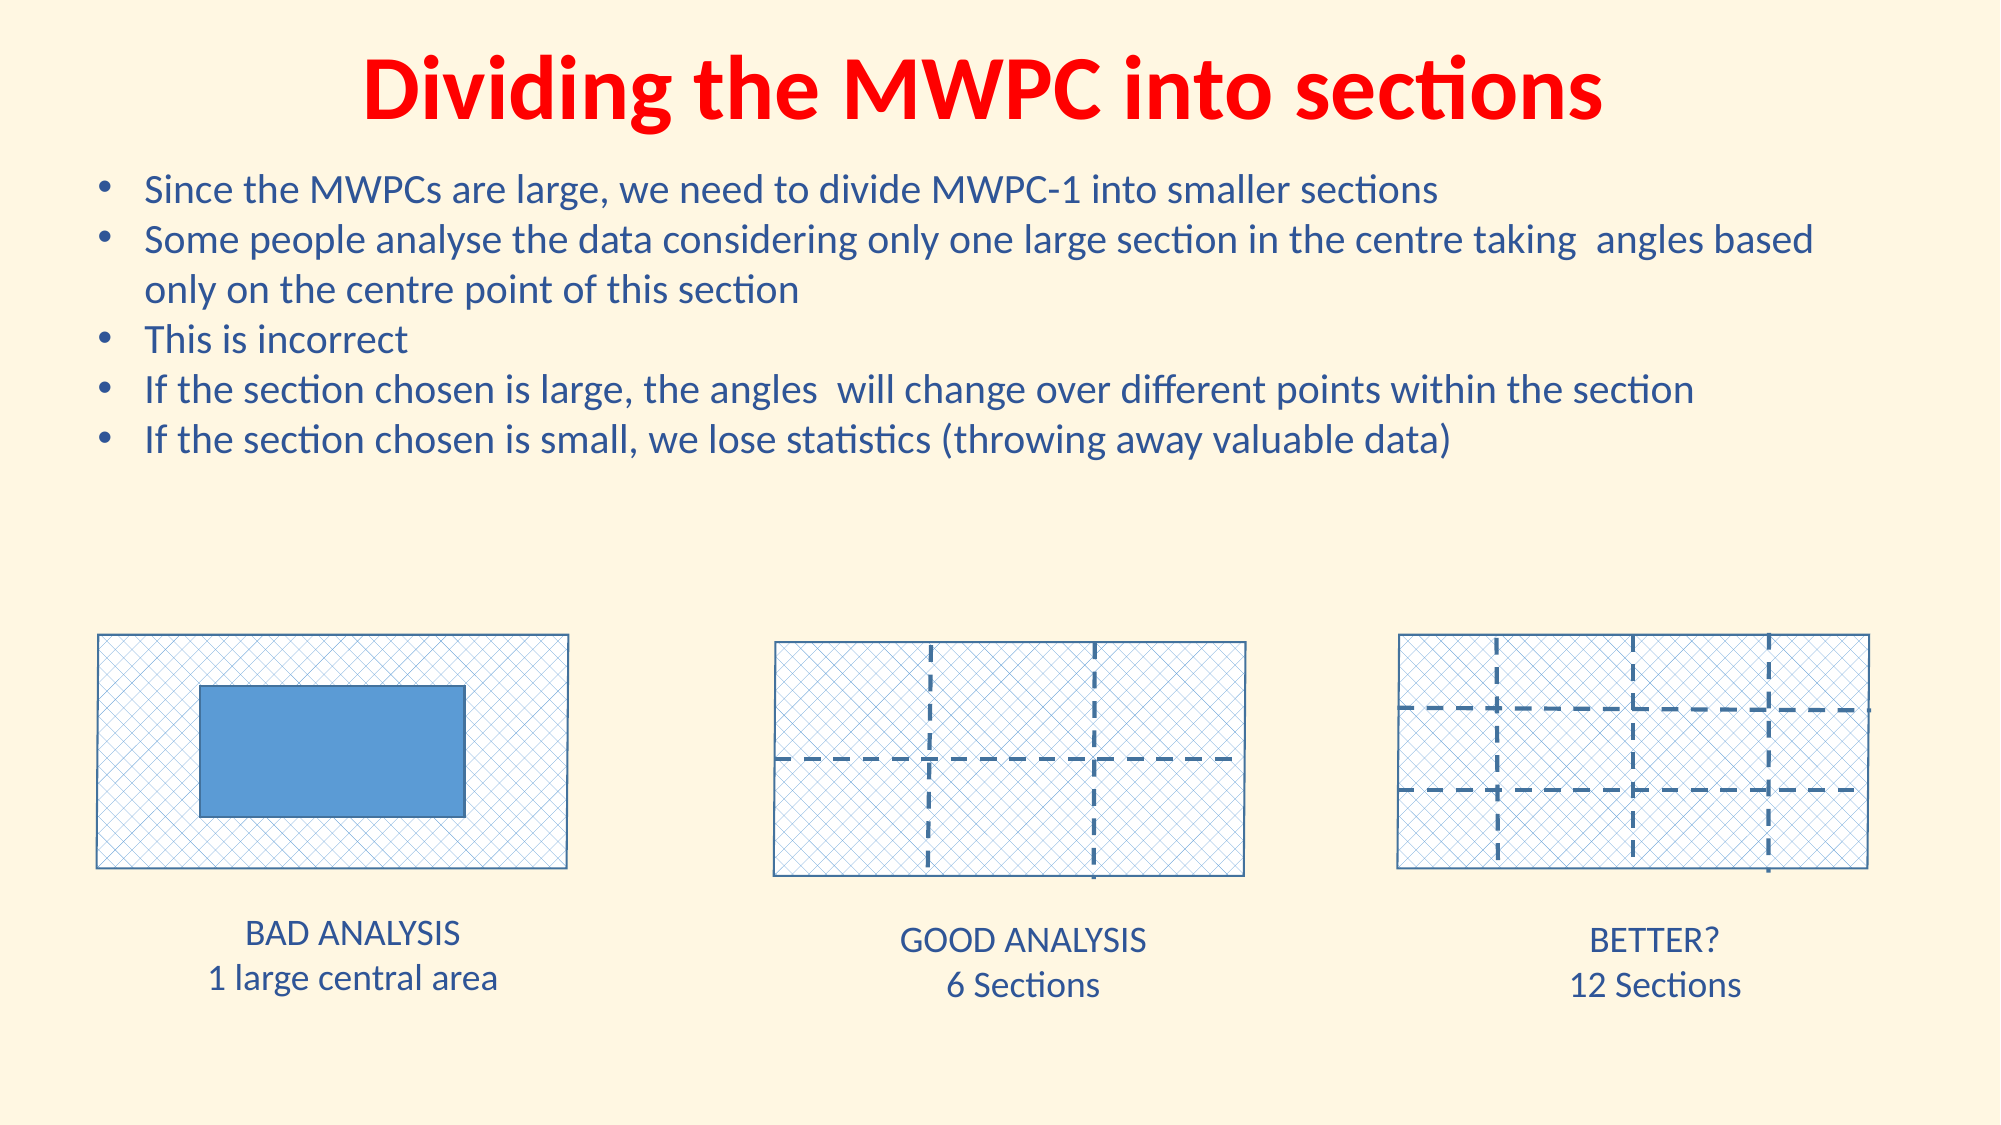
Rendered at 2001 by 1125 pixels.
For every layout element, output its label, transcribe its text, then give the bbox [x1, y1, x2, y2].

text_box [927, 645, 931, 758]
text_box [1634, 711, 1768, 789]
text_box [927, 760, 931, 876]
text_box [1769, 711, 1870, 870]
text_box [1397, 633, 1768, 707]
text_box [1769, 633, 1871, 707]
text_box [772, 641, 1247, 877]
text_box BETTER? 12 Sections [1553, 908, 1757, 1013]
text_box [1769, 707, 1872, 711]
text_box [1499, 791, 1768, 870]
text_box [1397, 707, 1496, 711]
text_box BAD ANALYSIS 1 large central area [192, 900, 514, 1005]
text_box [95, 633, 570, 870]
text_box [1396, 711, 1496, 870]
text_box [1499, 707, 1633, 711]
text_box [199, 685, 466, 818]
text_box GOOD ANALYSIS 6 Sections [884, 908, 1162, 1013]
text_box [1499, 711, 1633, 789]
title Dividing the MWPC into sections [121, 13, 1847, 168]
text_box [1634, 707, 1768, 711]
